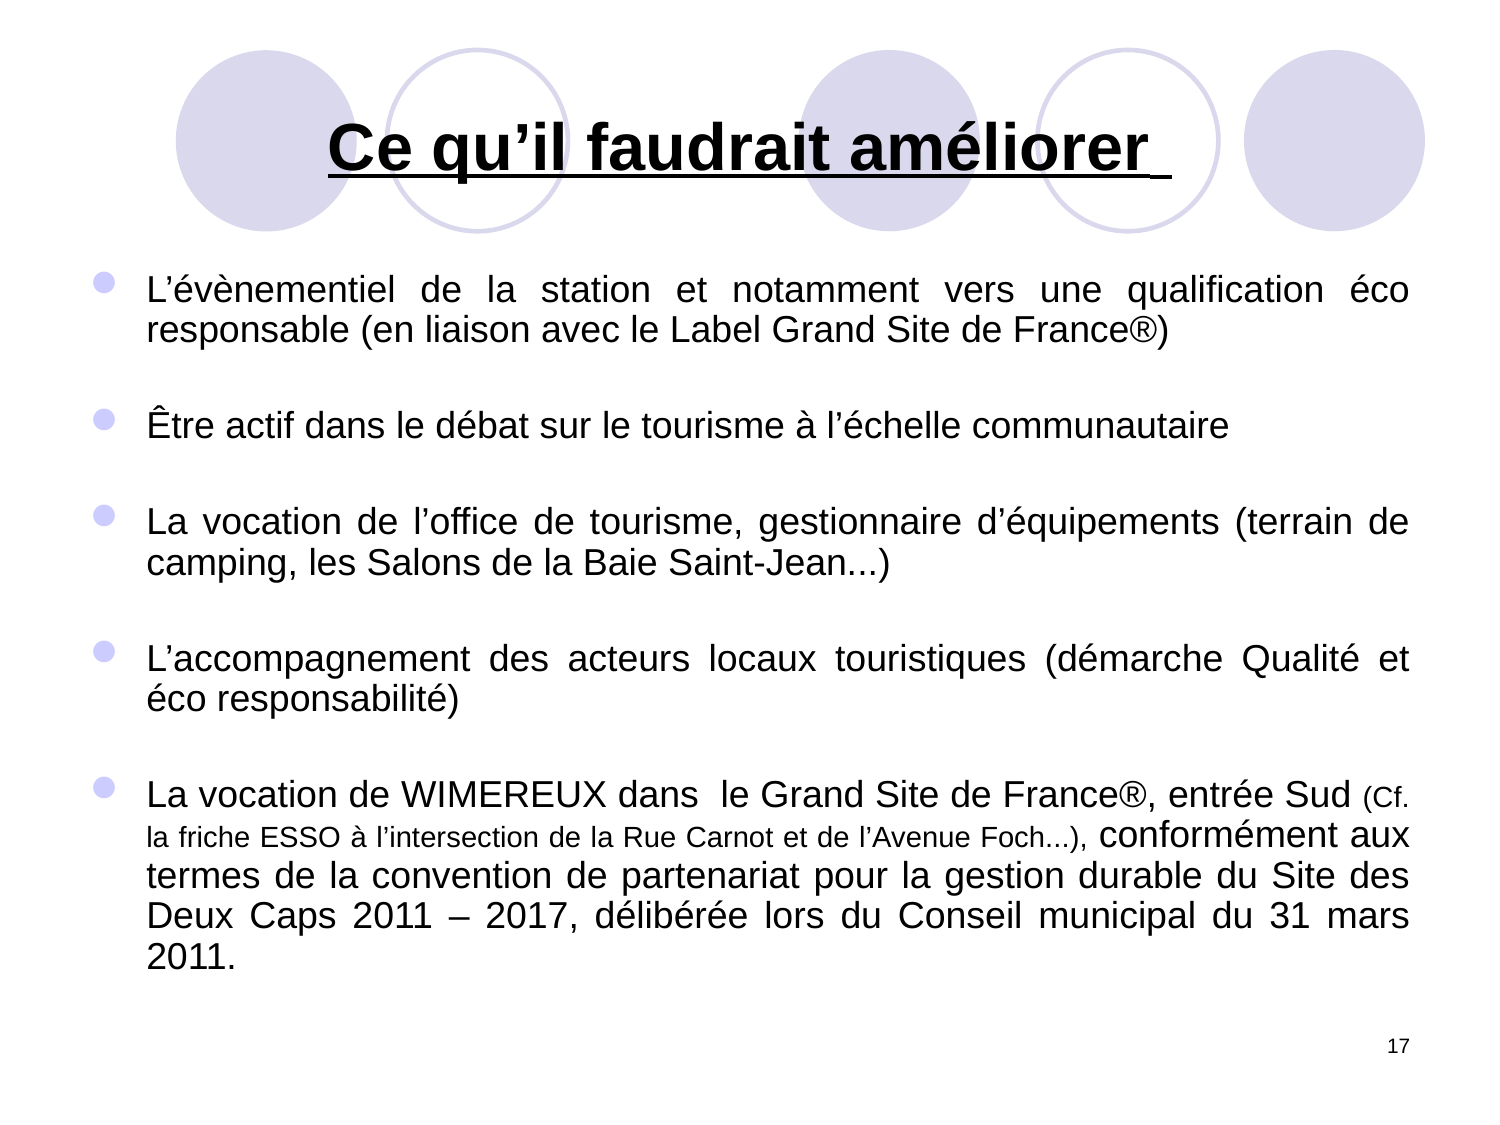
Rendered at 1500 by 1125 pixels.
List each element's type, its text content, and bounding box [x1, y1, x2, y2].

list L’évènementiel de la station et notamment vers une qualification éco responsable (en liaison avec le Label Grand Site de France®) Être actif dans le débat sur le tourisme à l’échelle communautaire La vocation de l’office de tourisme, gestionnaire d’équipements (terrain de camping, les Salons de la Baie Saint-Jean...) L’accompagnement des acteurs locaux touristiques (démarche Qualité et éco responsabilité) La vocation de WIMEREUX dans le Grand Site de France®, entrée Sud (Cf. la friche ESSO à l’intersection de la Rue Carnot et de l’Avenue Foch...), conformément aux termes de la convention de partenariat pour la gestion durable du Site des Deux Caps 2011 – 2017, délibérée lors du Conseil municipal du 31 mars 2011. [74, 262, 1426, 1006]
slide_number 17 [1074, 1024, 1426, 1101]
title Ce qu’il faudrait améliorer [74, 44, 1426, 233]
